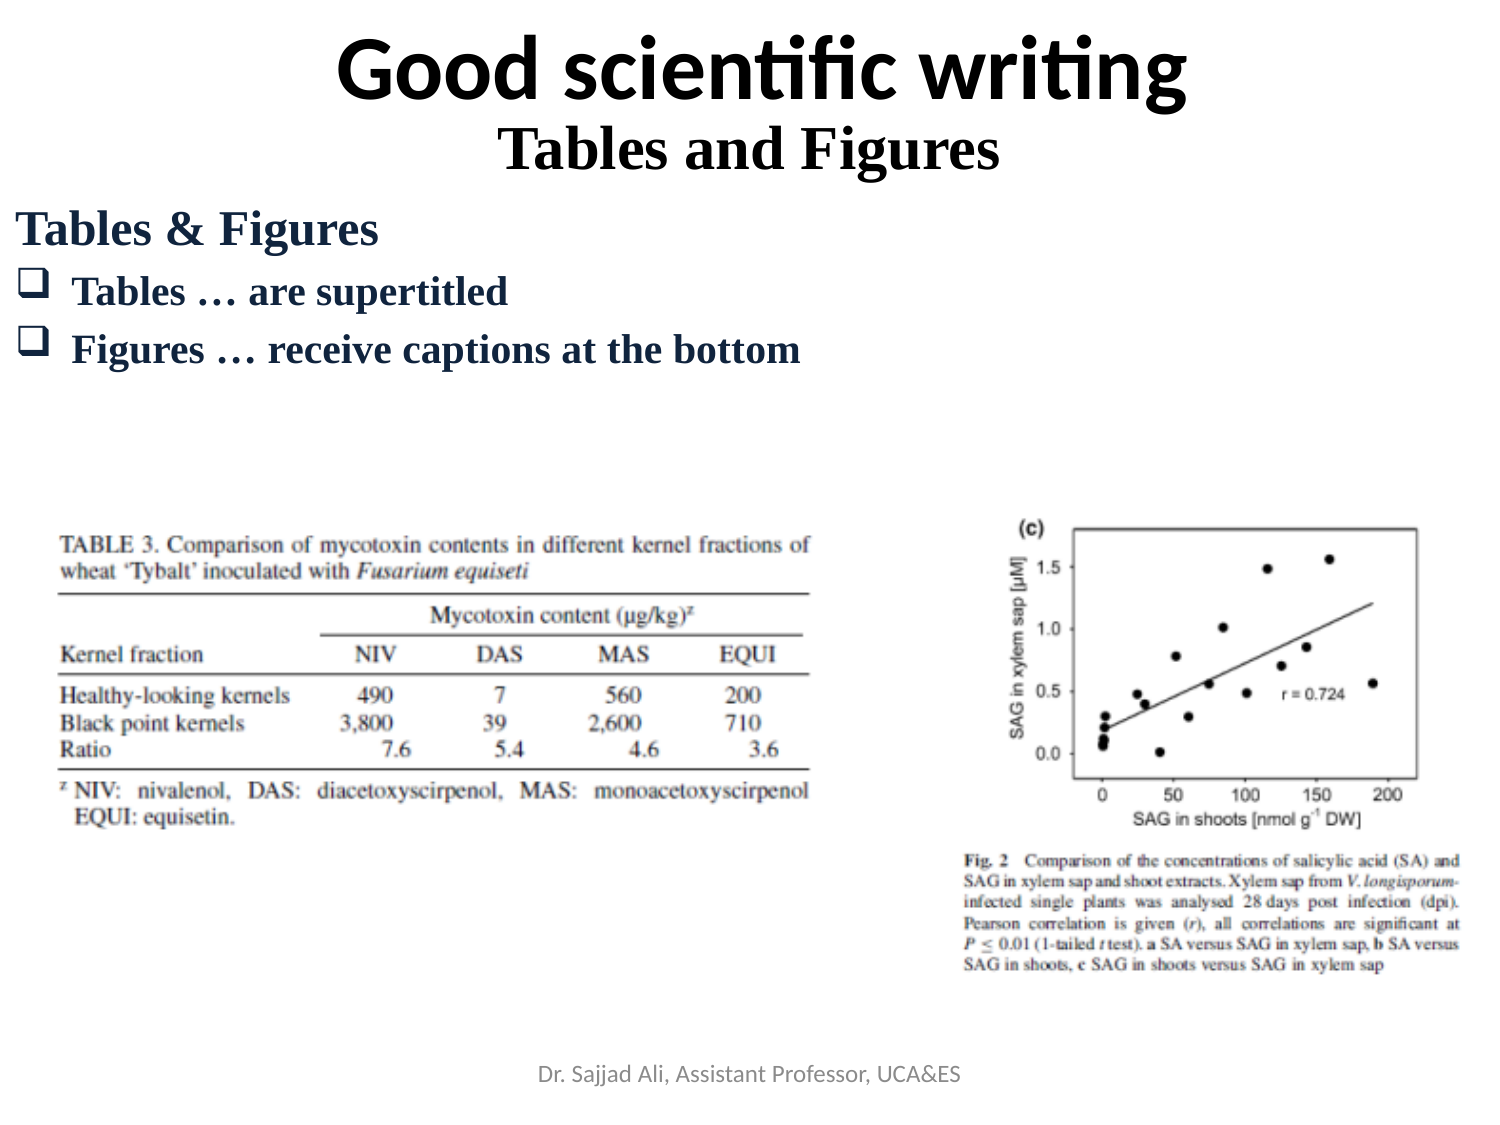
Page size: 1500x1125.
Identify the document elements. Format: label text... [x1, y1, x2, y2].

footer Dr. Sajjad Ali, Assistant Professor, UCA&ES [512, 1042, 988, 1103]
text_box Tables and Figures [483, 125, 1017, 190]
text_box Good scientific writing [124, 0, 1400, 125]
picture [13, 496, 1484, 988]
subtitle Tables & Figures Tables … are supertitled Figures … receive captions at the bottom [0, 187, 1500, 400]
